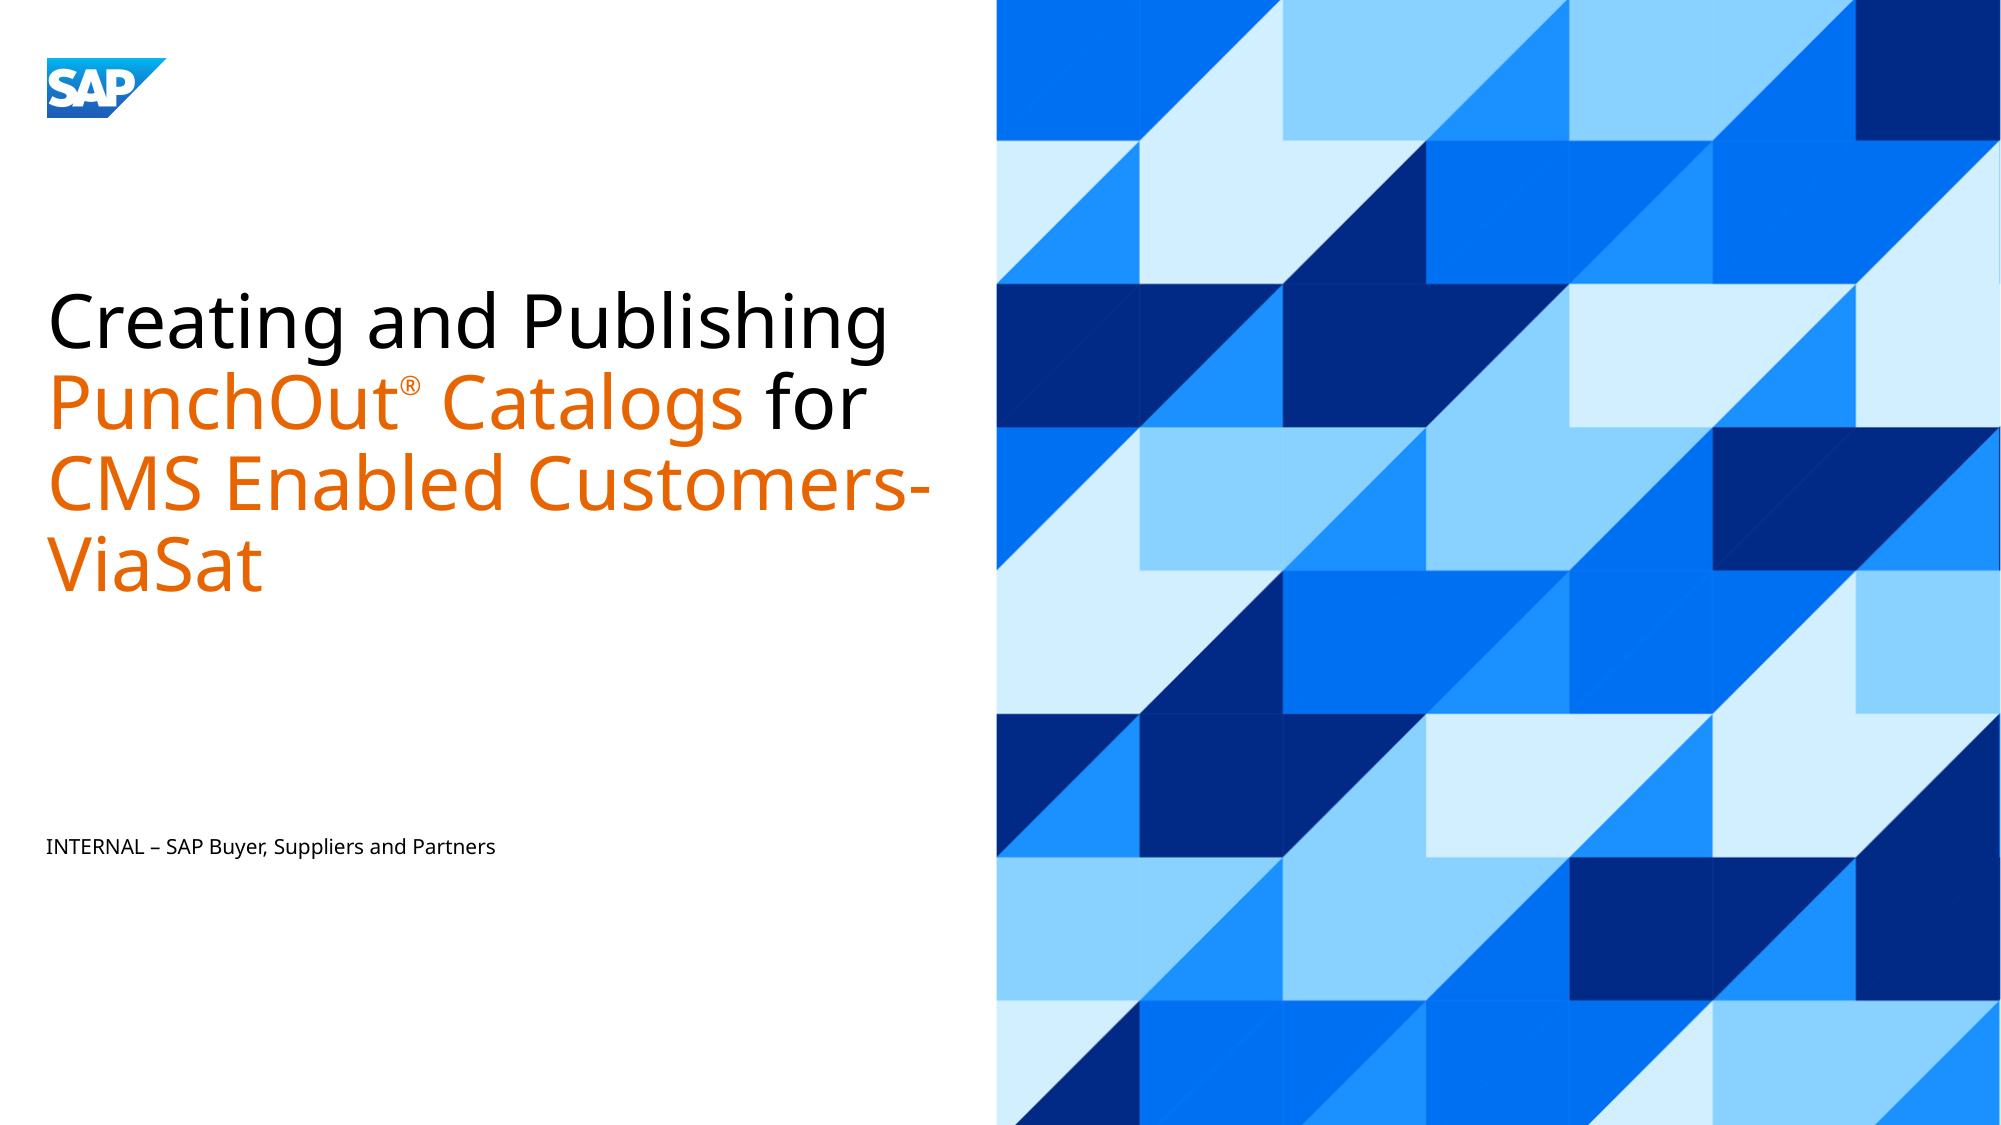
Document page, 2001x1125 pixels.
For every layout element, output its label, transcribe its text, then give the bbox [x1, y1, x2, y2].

picture [47, 60, 167, 118]
title Creating and Publishing PunchOut® Catalogs for CMS Enabled Customers-ViaSat [47, 443, 940, 608]
picture [996, 0, 2001, 1125]
